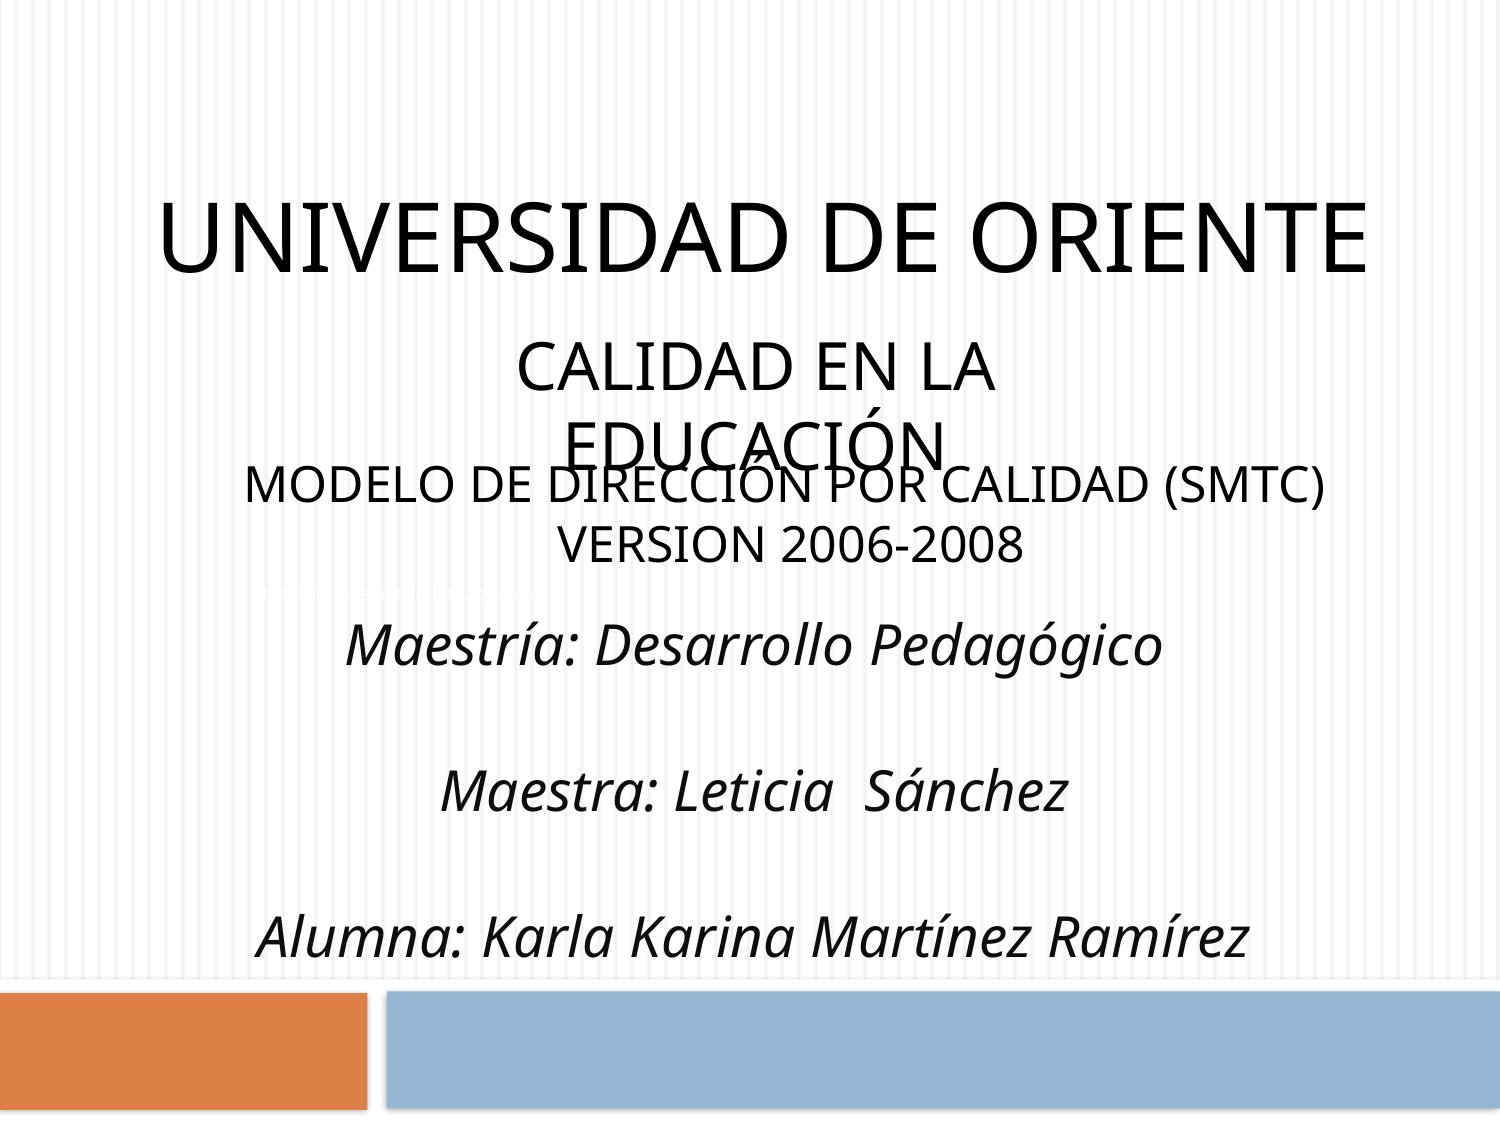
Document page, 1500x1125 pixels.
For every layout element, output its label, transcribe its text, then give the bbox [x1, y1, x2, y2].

title UNIVERSIDAD DE ORIENTE [140, 58, 1416, 300]
text_box MODELO DE DIRECCIÓN POR CALIDAD (SMTC) VERSION 2006-2008 [152, 445, 1430, 580]
text_box CALIDAD EN LA EDUCACIÓN [316, 316, 1196, 445]
subtitle Maestría: Desarrollo Pedagógico Maestría: Desarrollo Pedagógico Maestra: Leticia Sánchez Alumna: Karla Karina Martínez Ramírez [222, 580, 1273, 997]
